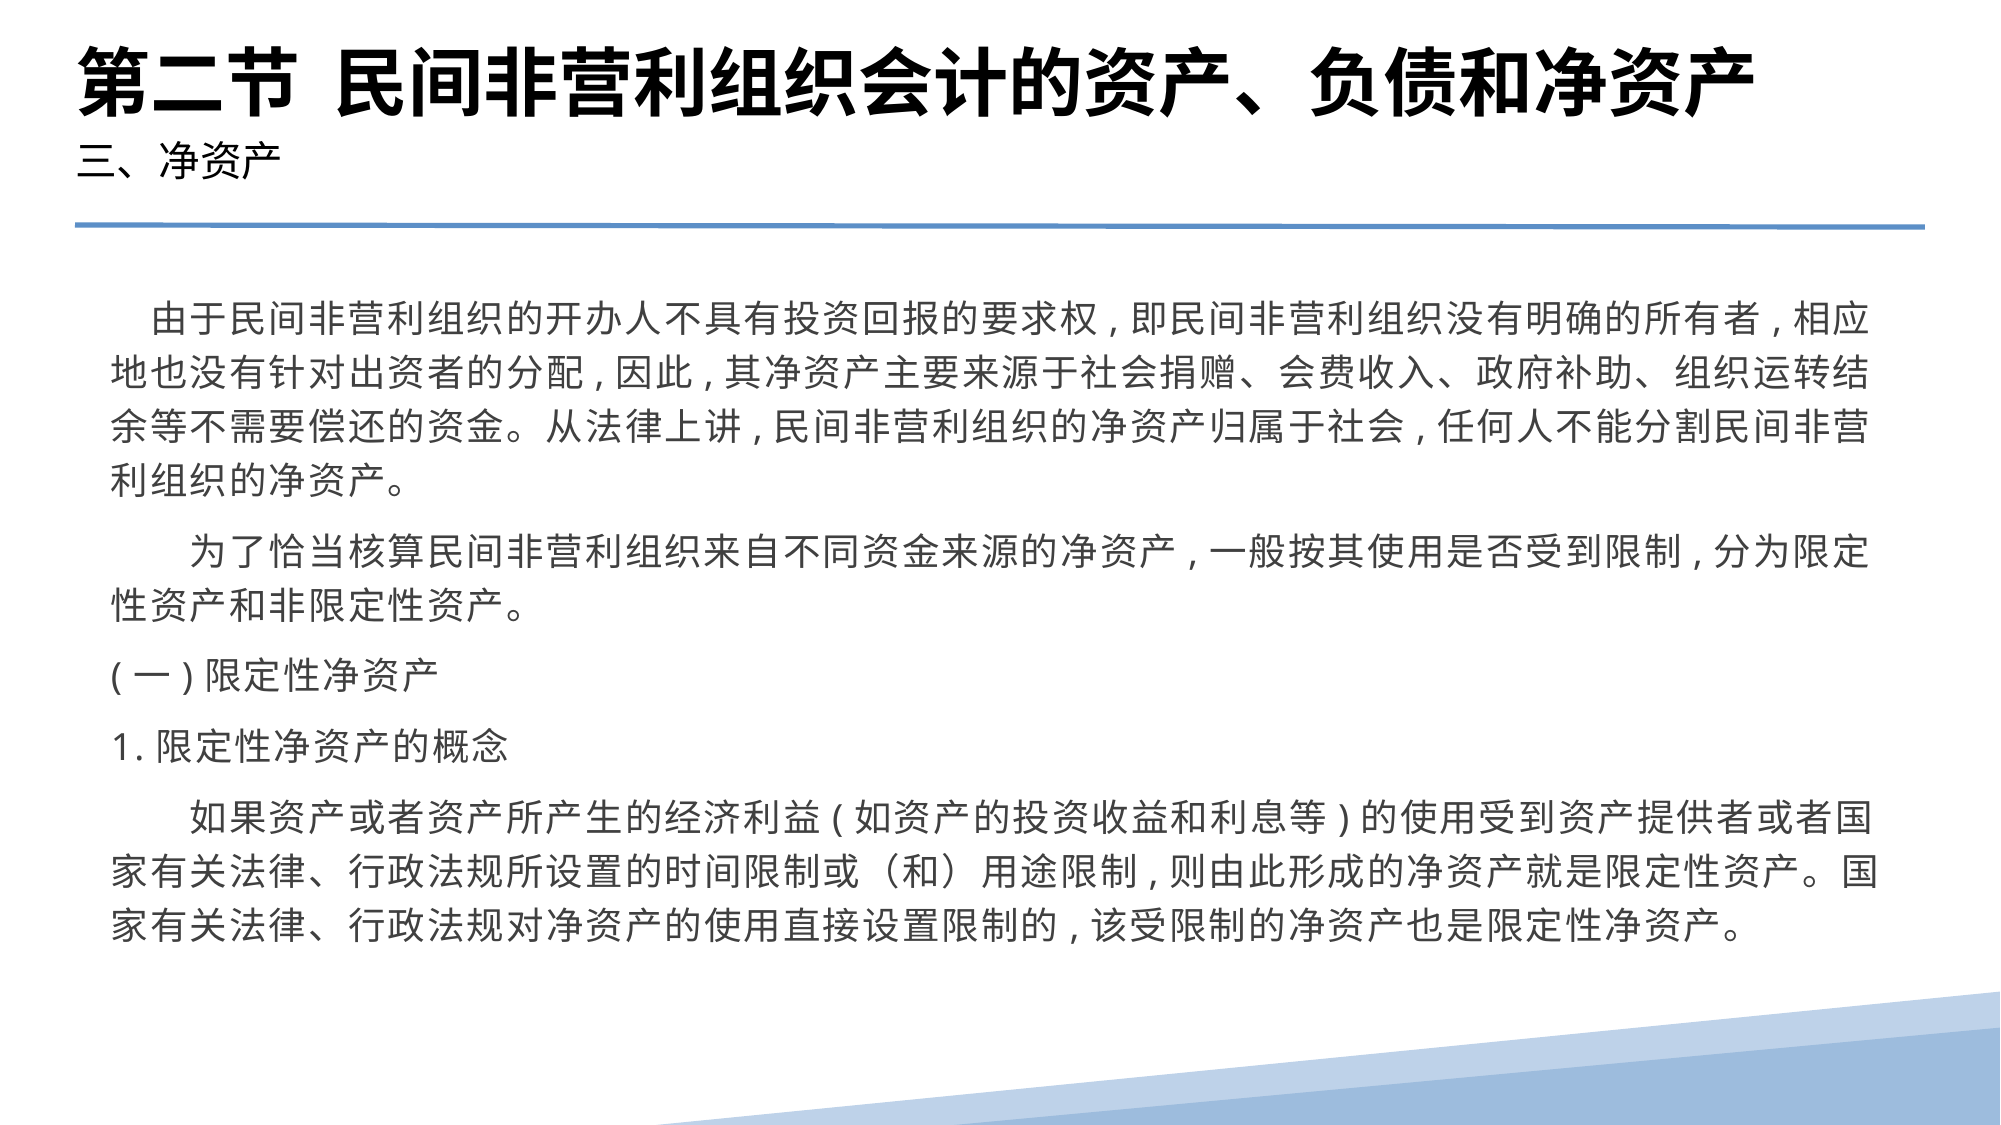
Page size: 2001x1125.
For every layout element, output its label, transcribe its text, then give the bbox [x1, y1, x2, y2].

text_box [656, 991, 2000, 1125]
text_box 三、净资产 [75, 124, 1925, 200]
text_box 由于民间非营利组织的开办人不具有投资回报的要求权,即民间非营利组织没有明确的所有者,相应地也没有针对出资者的分配,因此,其净资产主要来源于社会捐赠、会费收入、政府补助、组织运转结余等不需要偿还的资金。从法律上讲,民间非营利组织的净资产归属于社会,任何人不能分割民间非营利组织的净资产。 为了恰当核算民间非营利组织来自不同资金来源的净资产,一般按其使用是否受到限制,分为限定性资产和非限定性资产。 (一)限定性净资产 1.限定性净资产的概念 如果资产或者资产所产生的经济利益(如资产的投资收益和利息等)的使用受到资产提供者或者国家有关法律、行政法规所设置的时间限制或（和）用途限制,则由此形成的净资产就是限定性资产。国家有关法律、行政法规对净资产的使用直接设置限制的,该受限制的净资产也是限定性净资产。 [100, 252, 1900, 981]
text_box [74, 224, 1925, 228]
text_box 第二节 民间非营利组织会计的资产、负债和净资产 [75, 24, 1925, 124]
